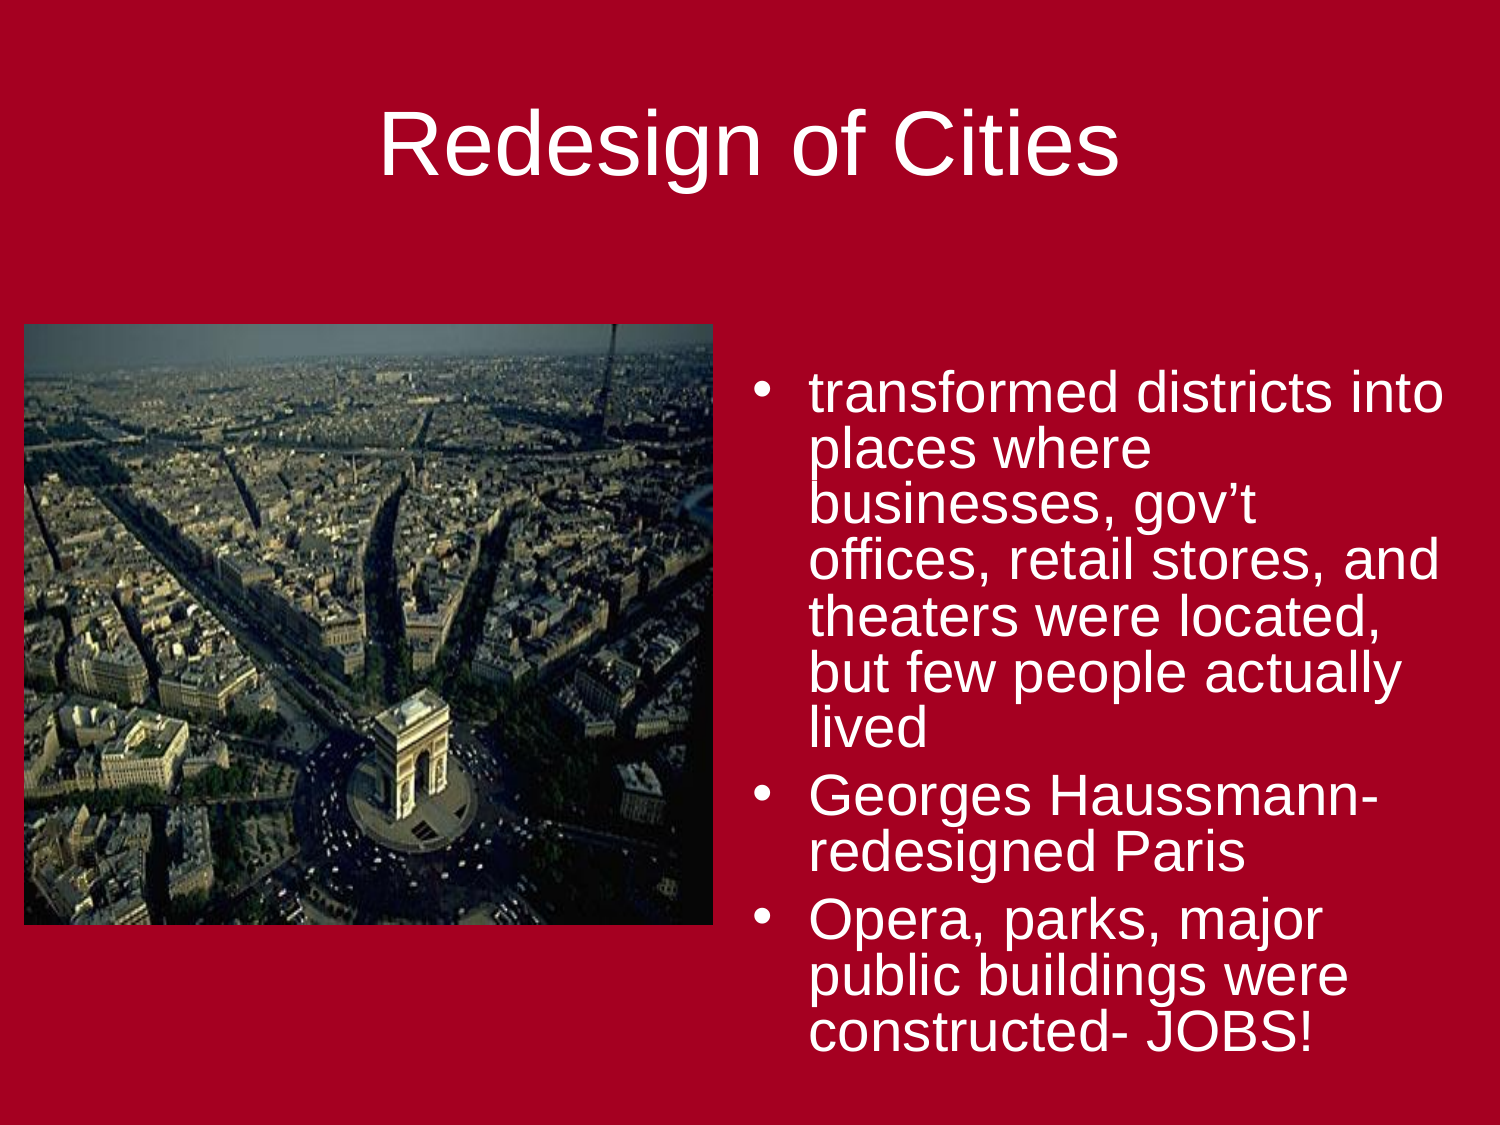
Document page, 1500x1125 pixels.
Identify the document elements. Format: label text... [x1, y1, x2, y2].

picture [24, 324, 713, 926]
list transformed districts into places where businesses, gov’t offices, retail stores, and theaters were located, but few people actually lived Georges Haussmann- redesigned Paris Opera, parks, major public buildings were constructed- JOBS! [737, 162, 1463, 1125]
title Redesign of Cities [75, 45, 1425, 233]
